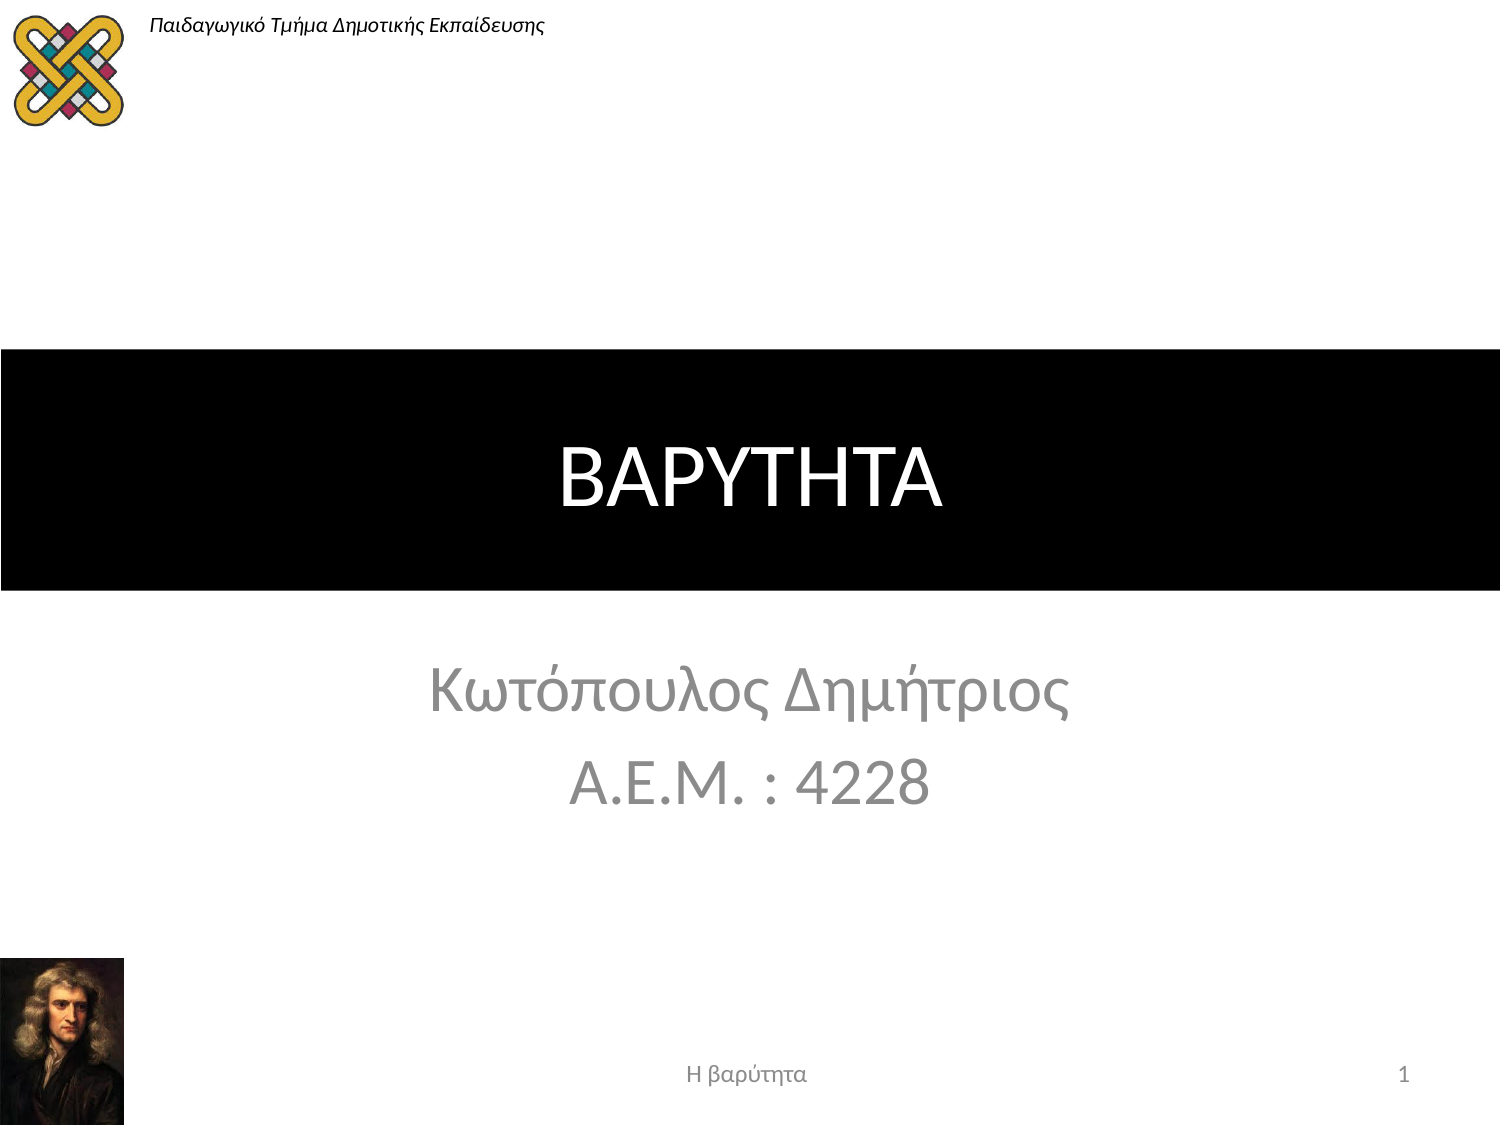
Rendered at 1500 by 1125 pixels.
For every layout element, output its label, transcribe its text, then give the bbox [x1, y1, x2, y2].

subtitle Κωτόπουλος Δημήτριος Α.Ε.Μ. : 4228 [225, 637, 1275, 925]
picture [0, 957, 125, 1125]
footer Η βαρύτητα [512, 1042, 988, 1103]
picture [0, 3, 135, 138]
slide_number 1 [1074, 1042, 1425, 1103]
text_box Παιδαγωγικό Τμήμα Δημοτικής Εκπαίδευσης [136, 3, 880, 45]
title ΒΑΡΥΤΗΤΑ [1, 349, 1500, 591]
